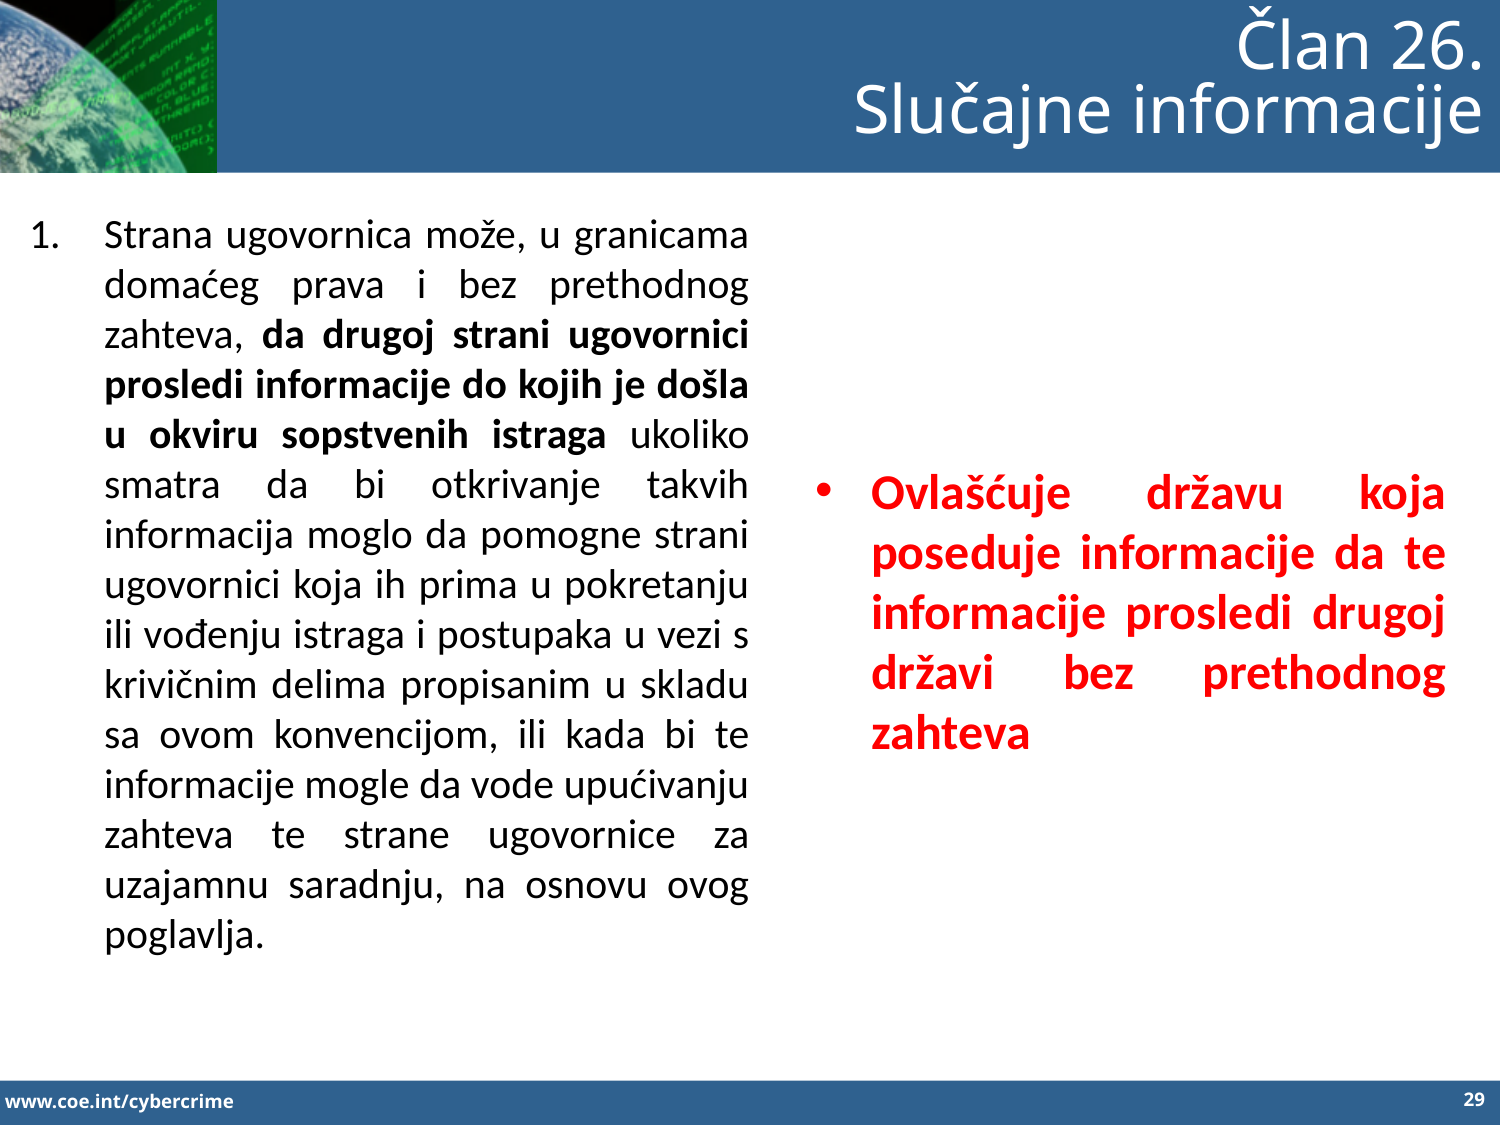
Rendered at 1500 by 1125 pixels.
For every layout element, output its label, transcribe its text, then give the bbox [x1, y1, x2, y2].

text_box Strana ugovornica može, u granicama domaćeg prava i bez prethodnog zahteva, da drugoj strani ugovornici prosledi informacije do kojih je došla u okviru sopstvenih istraga ukoliko smatra da bi otkrivanje takvih informacija moglo da pomogne strani ugovornici koja ih prima u pokretanju ili vođenju istraga i postupaka u vezi s krivičnim delima propisanim u skladu sa ovom konvencijom, ili kada bi te informacije mogle da vode upućivanju zahteva te strane ugovornice za uzajamnu saradnju, na osnovu ovog poglavlja. [14, 199, 765, 965]
text_box Ovlašćuje državu koja poseduje informacije da te informacije prosledi drugoj državi bez prethodnog zahteva [800, 451, 1462, 767]
text_box Član 26. Slučajne informacije [410, 6, 1500, 159]
picture [0, 1, 217, 173]
slide_number 29 [1149, 1079, 1500, 1125]
